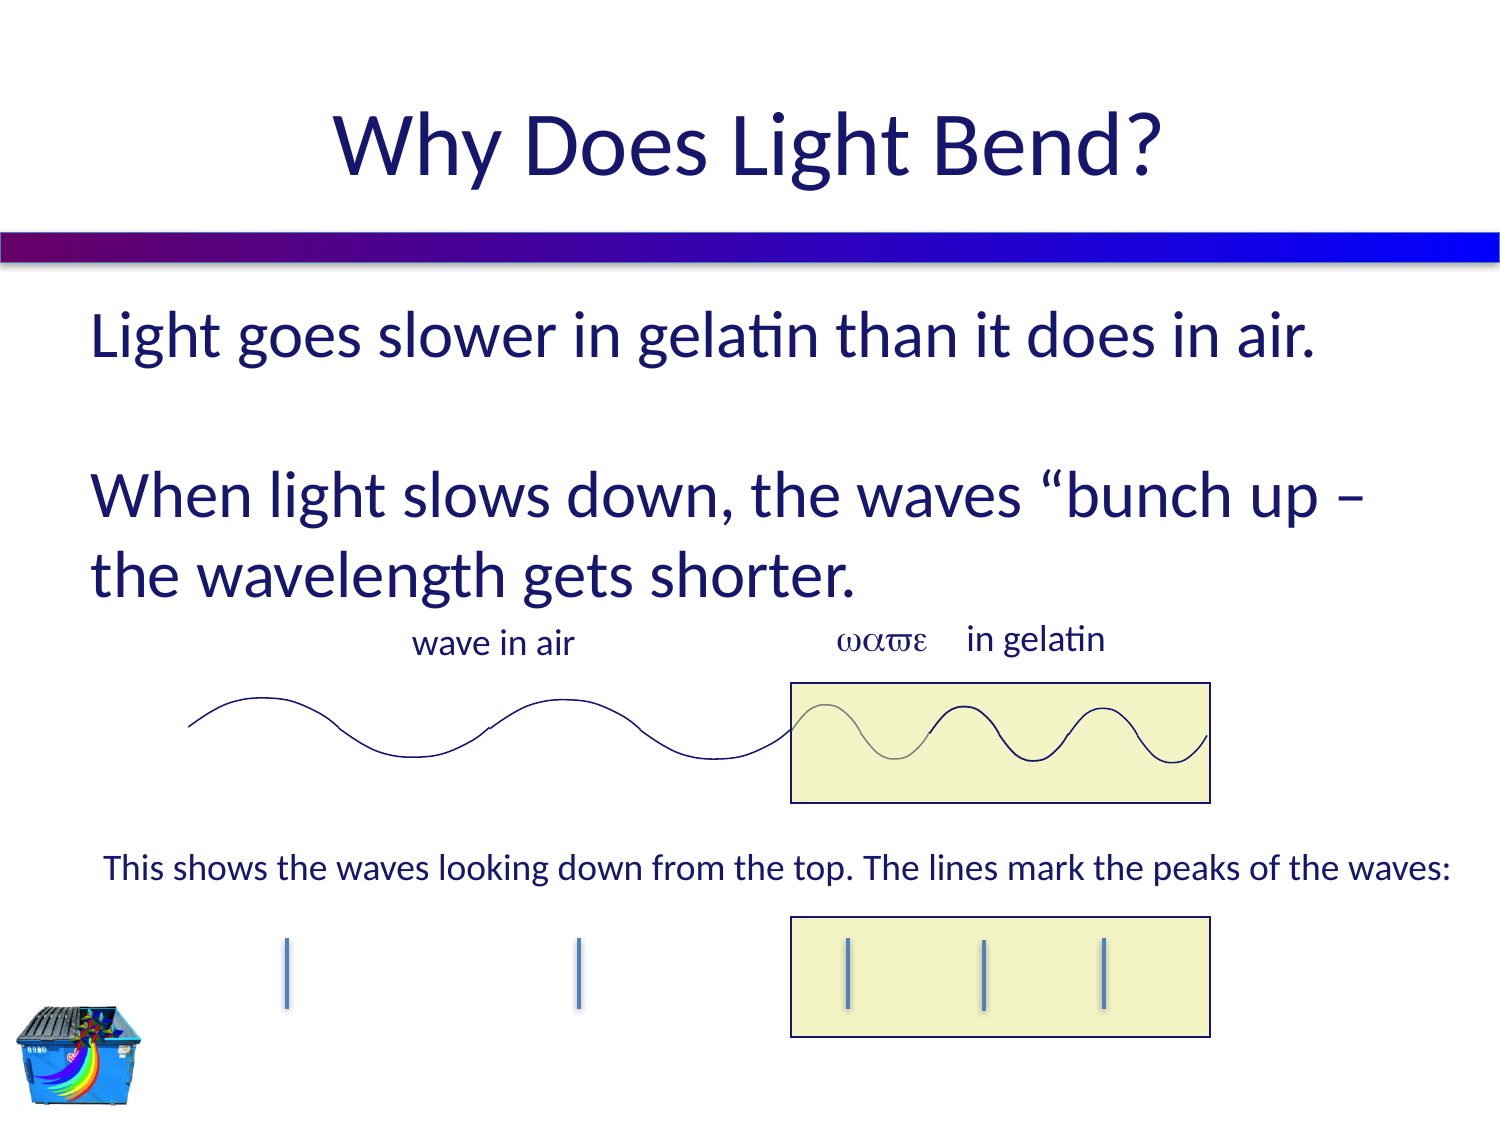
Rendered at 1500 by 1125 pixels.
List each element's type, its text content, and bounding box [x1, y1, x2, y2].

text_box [187, 606, 1210, 804]
text_box [790, 917, 1210, 1038]
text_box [286, 938, 1104, 1012]
picture [14, 1004, 143, 1107]
text_box This shows the waves looking down from the top. The lines mark the peaks of the waves: [79, 835, 1469, 896]
text_box Light goes slower in gelatin than it does in air. When light slows down, the waves “bunch up – the wavelength gets shorter. [76, 283, 1398, 618]
title Why Does Light Bend? [75, 45, 1425, 233]
